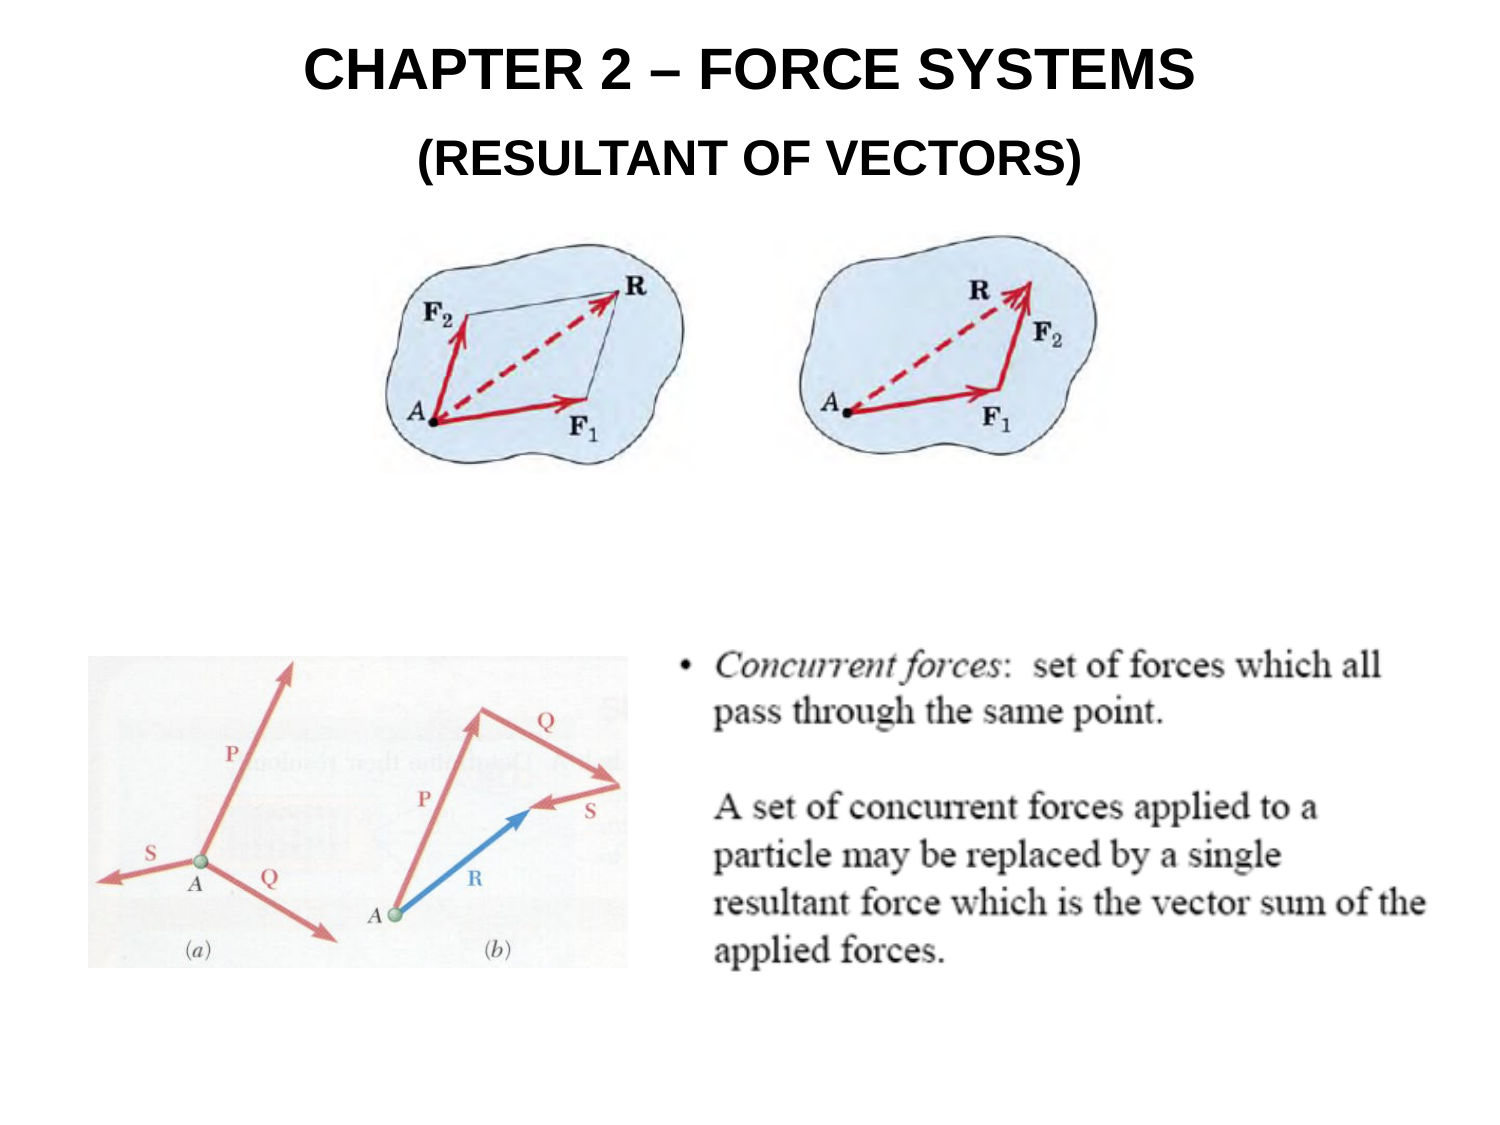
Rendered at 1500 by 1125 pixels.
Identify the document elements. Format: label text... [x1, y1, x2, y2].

picture [666, 646, 1436, 978]
picture [773, 231, 1116, 464]
picture [371, 231, 696, 475]
picture [88, 656, 628, 969]
text_box CHAPTER 2 – FORCE SYSTEMS (RESULTANT OF VECTORS) [23, 23, 1477, 194]
